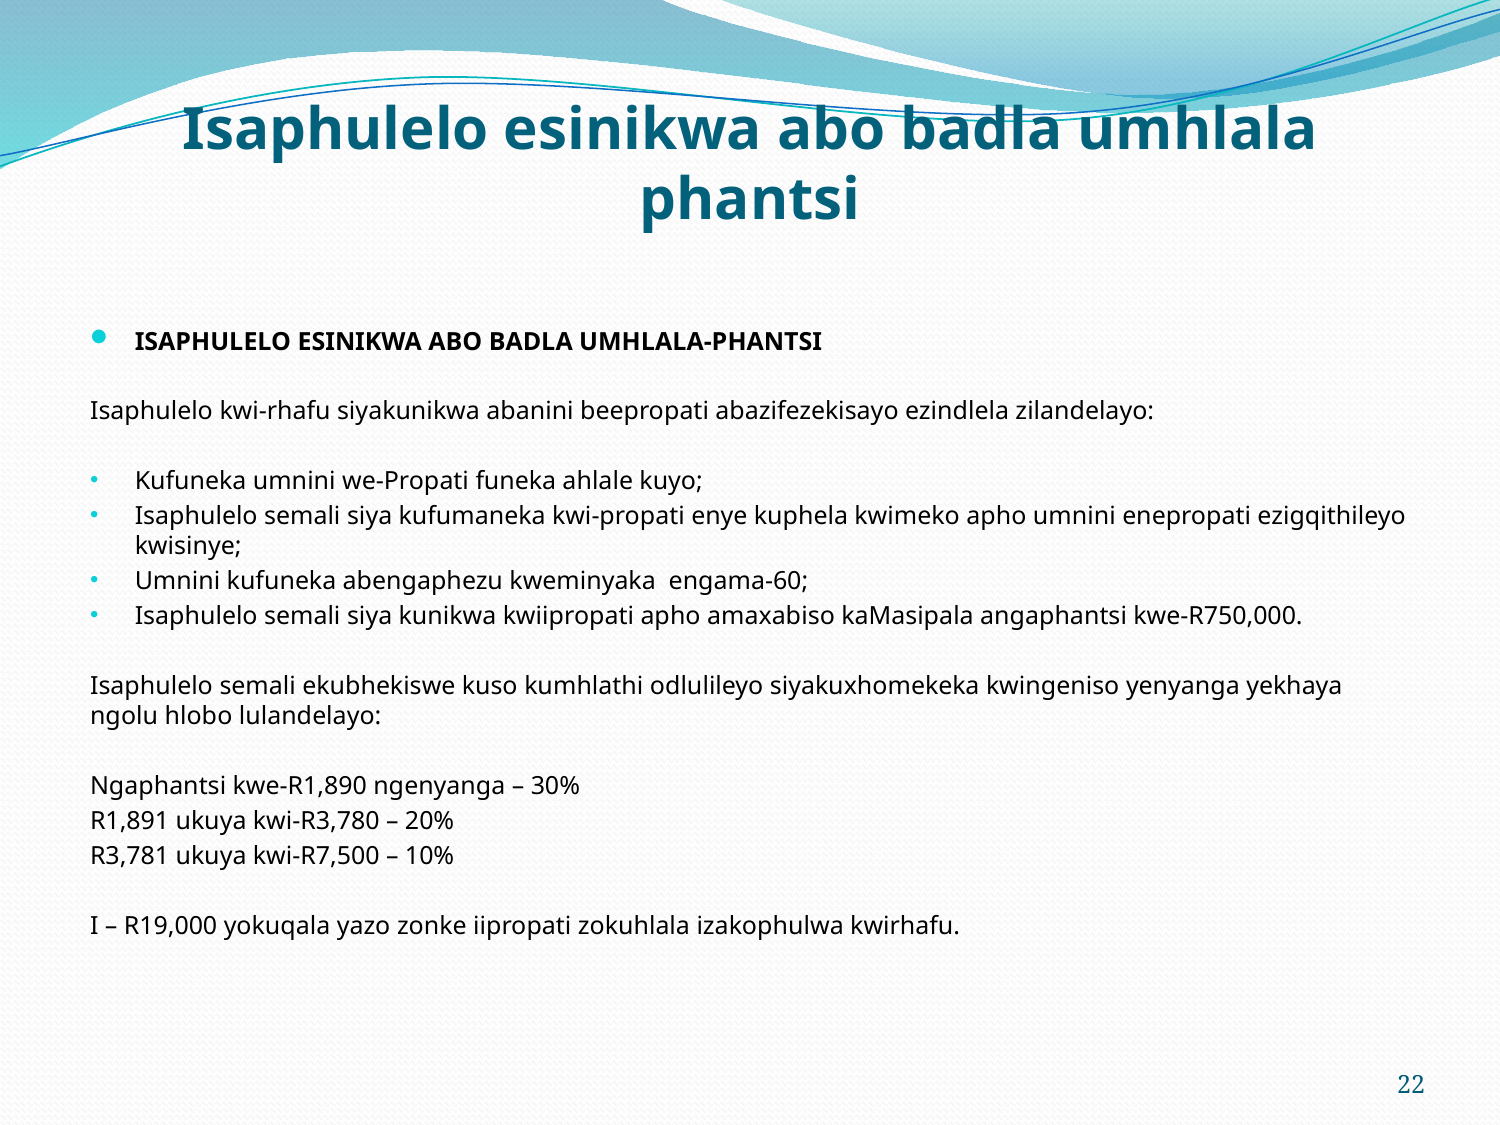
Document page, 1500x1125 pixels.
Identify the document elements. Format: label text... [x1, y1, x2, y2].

list ISAPHULELO ESINIKWA ABO BADLA UMHLALA-PHANTSI Isaphulelo kwi-rhafu siyakunikwa abanini beepropati abazifezekisayo ezindlela zilandelayo: Kufuneka umnini we-Propati funeka ahlale kuyo; Isaphulelo semali siya kufumaneka kwi-propati enye kuphela kwimeko apho umnini enepropati ezigqithileyo kwisinye; Umnini kufuneka abengaphezu kweminyaka engama-60; Isaphulelo semali siya kunikwa kwiipropati apho amaxabiso kaMasipala angaphantsi kwe-R750,000. Isaphulelo semali ekubhekiswe kuso kumhlathi odlulileyo siyakuxhomekeka kwingeniso yenyanga yekhaya ngolu hlobo lulandelayo: Ngaphantsi kwe-R1,890 ngenyanga – 30% R1,891 ukuya kwi-R3,780 – 20% R3,781 ukuya kwi-R7,500 – 10% I – R19,000 yokuqala yazo zonke iipropati zokuhlala izakophulwa kwirhafu. [74, 317, 1426, 1038]
title Isaphulelo esinikwa abo badla umhlala phantsi [74, 115, 1426, 232]
slide_number 22 [1299, 1042, 1425, 1103]
